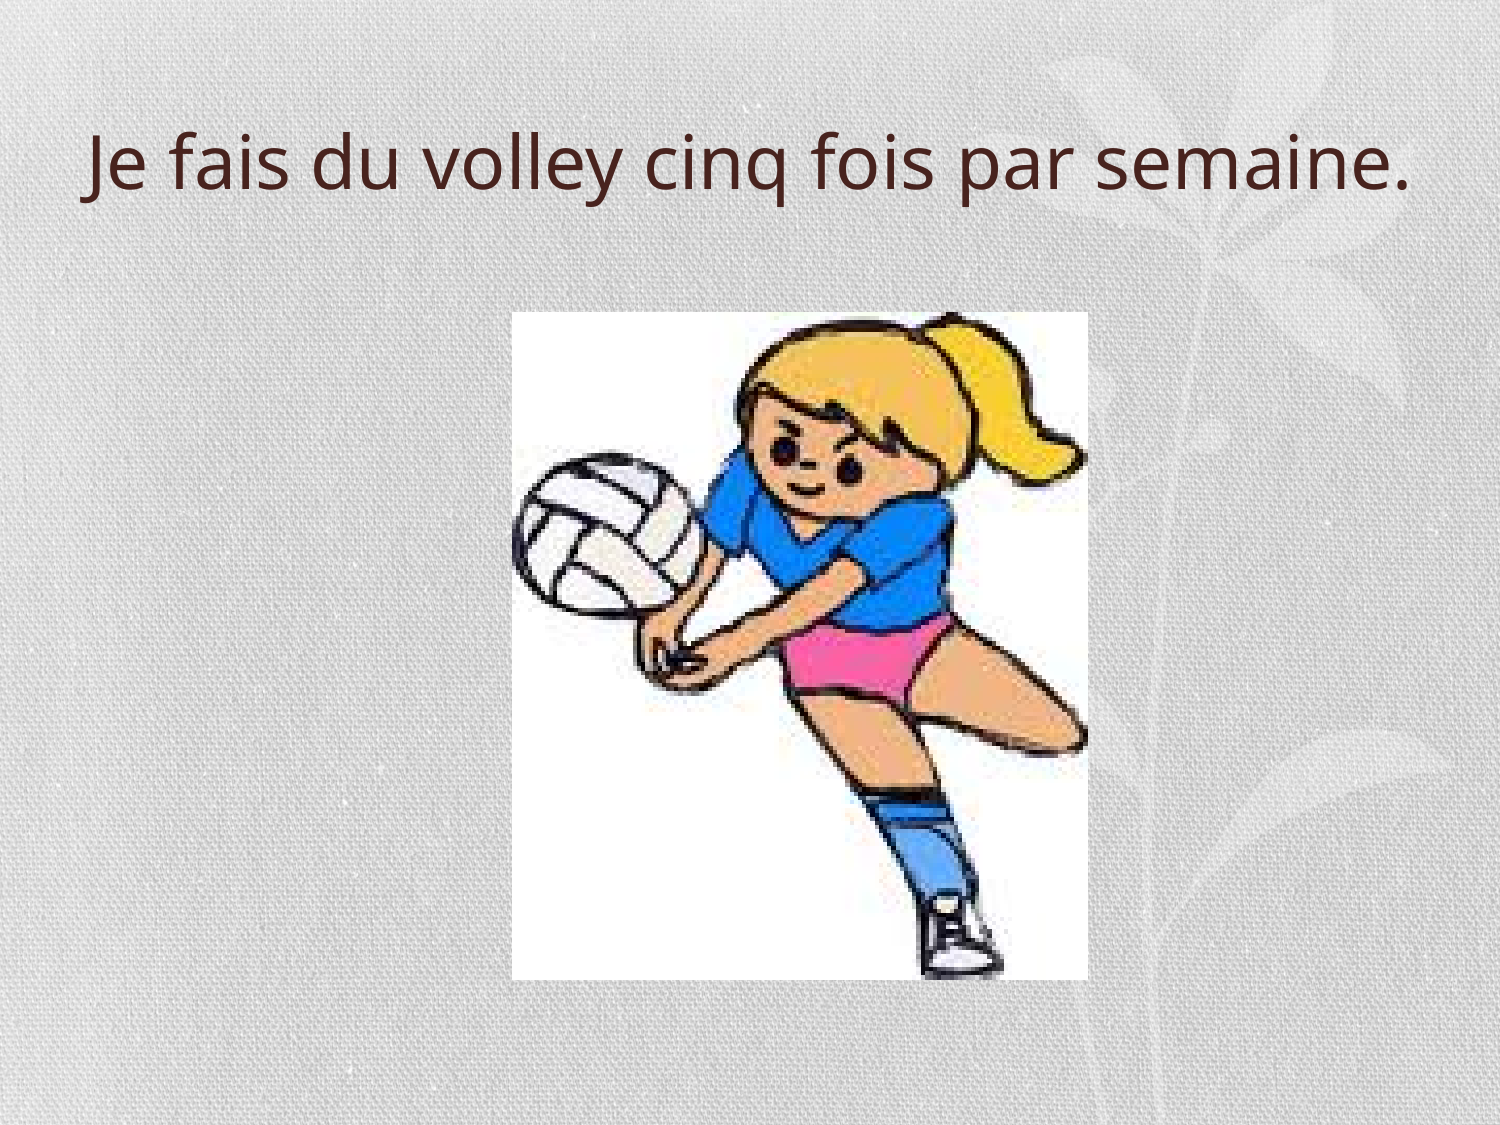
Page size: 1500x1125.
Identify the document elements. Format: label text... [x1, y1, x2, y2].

title Je fais du volley cinq fois par semaine. [45, 37, 1455, 213]
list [512, 312, 1088, 980]
